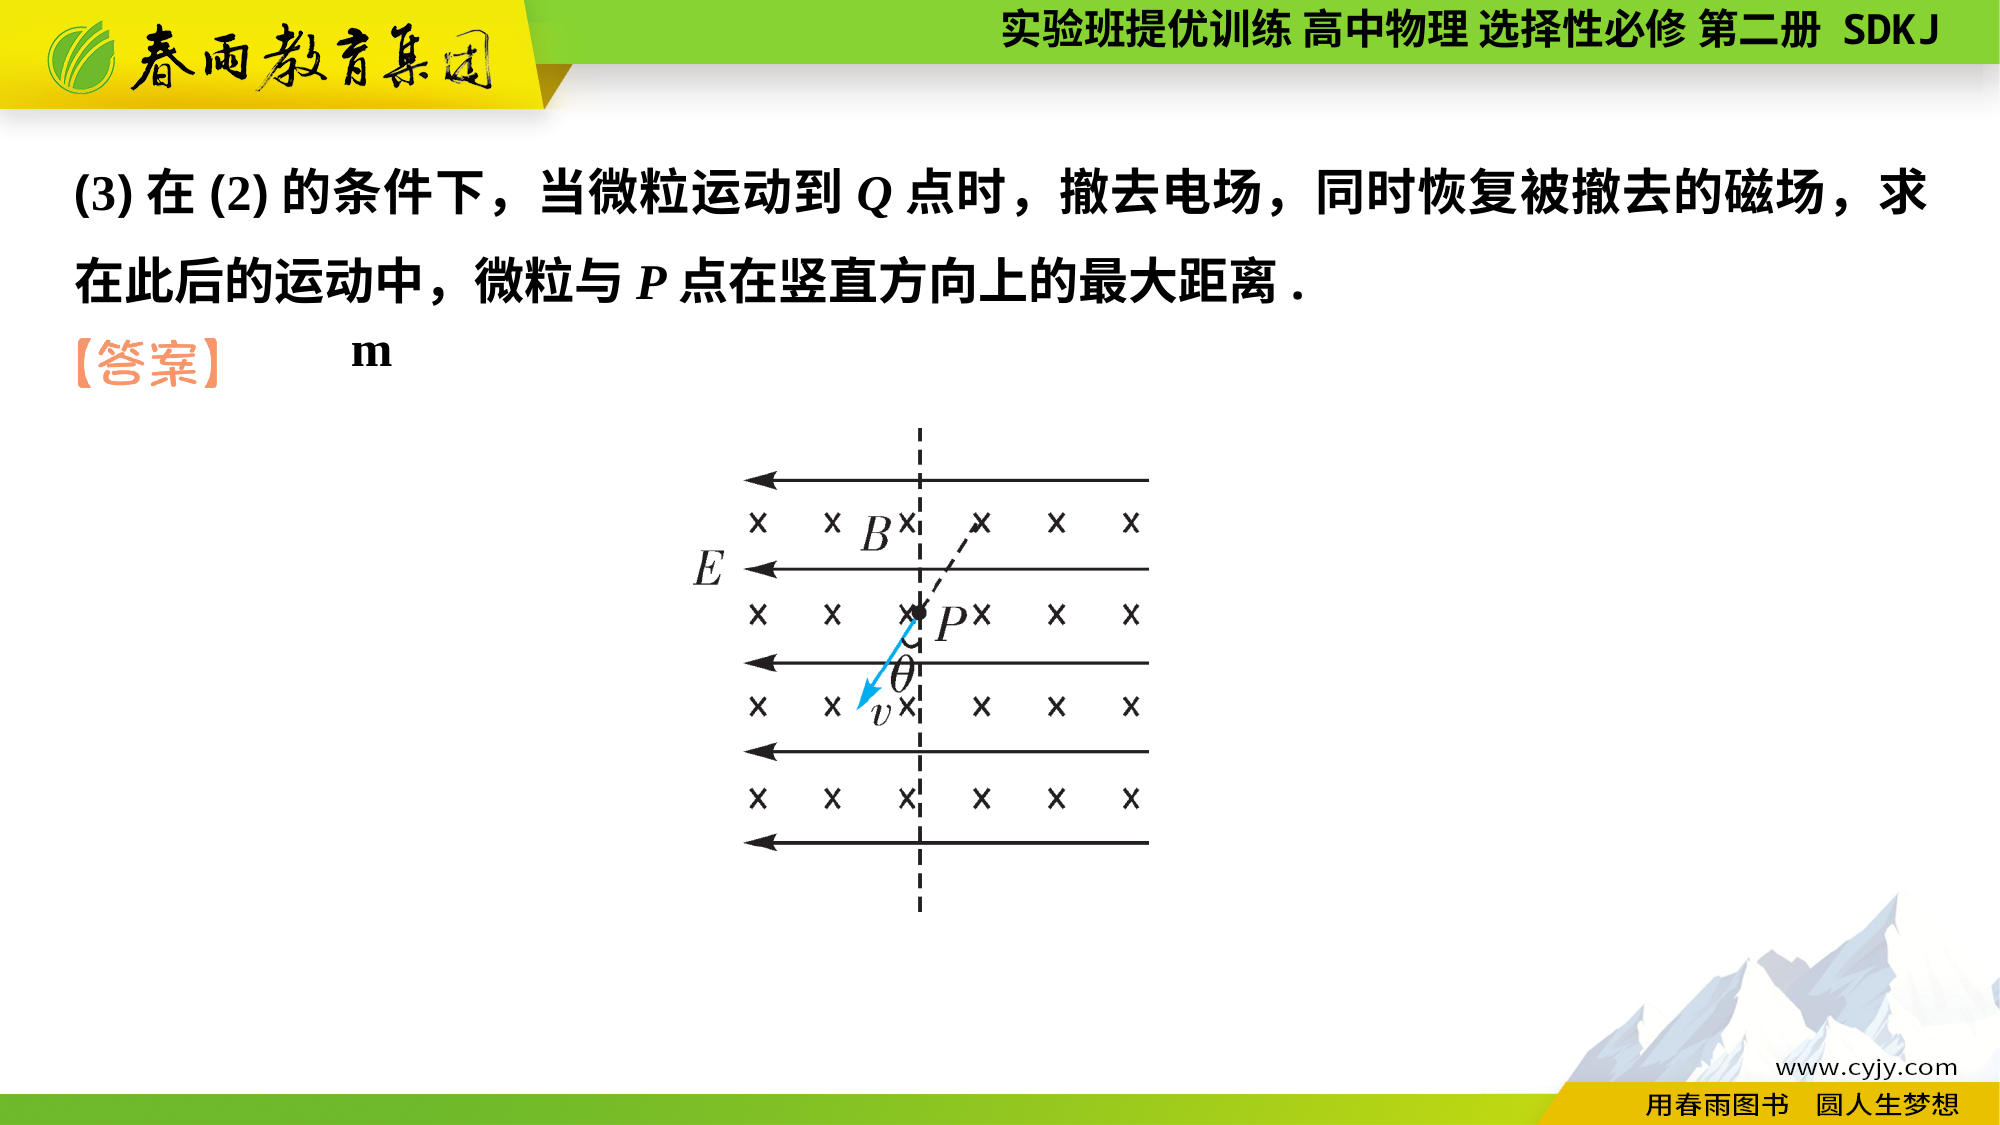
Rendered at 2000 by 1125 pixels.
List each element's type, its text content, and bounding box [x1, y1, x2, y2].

picture [0, 0, 2000, 1125]
list (3)在(2)的条件下，当微粒运动到Q点时，撤去电场，同时恢复被撤去的磁场，求在此后的运动中，微粒与P点在竖直方向上的最大距离. [59, 122, 1944, 308]
